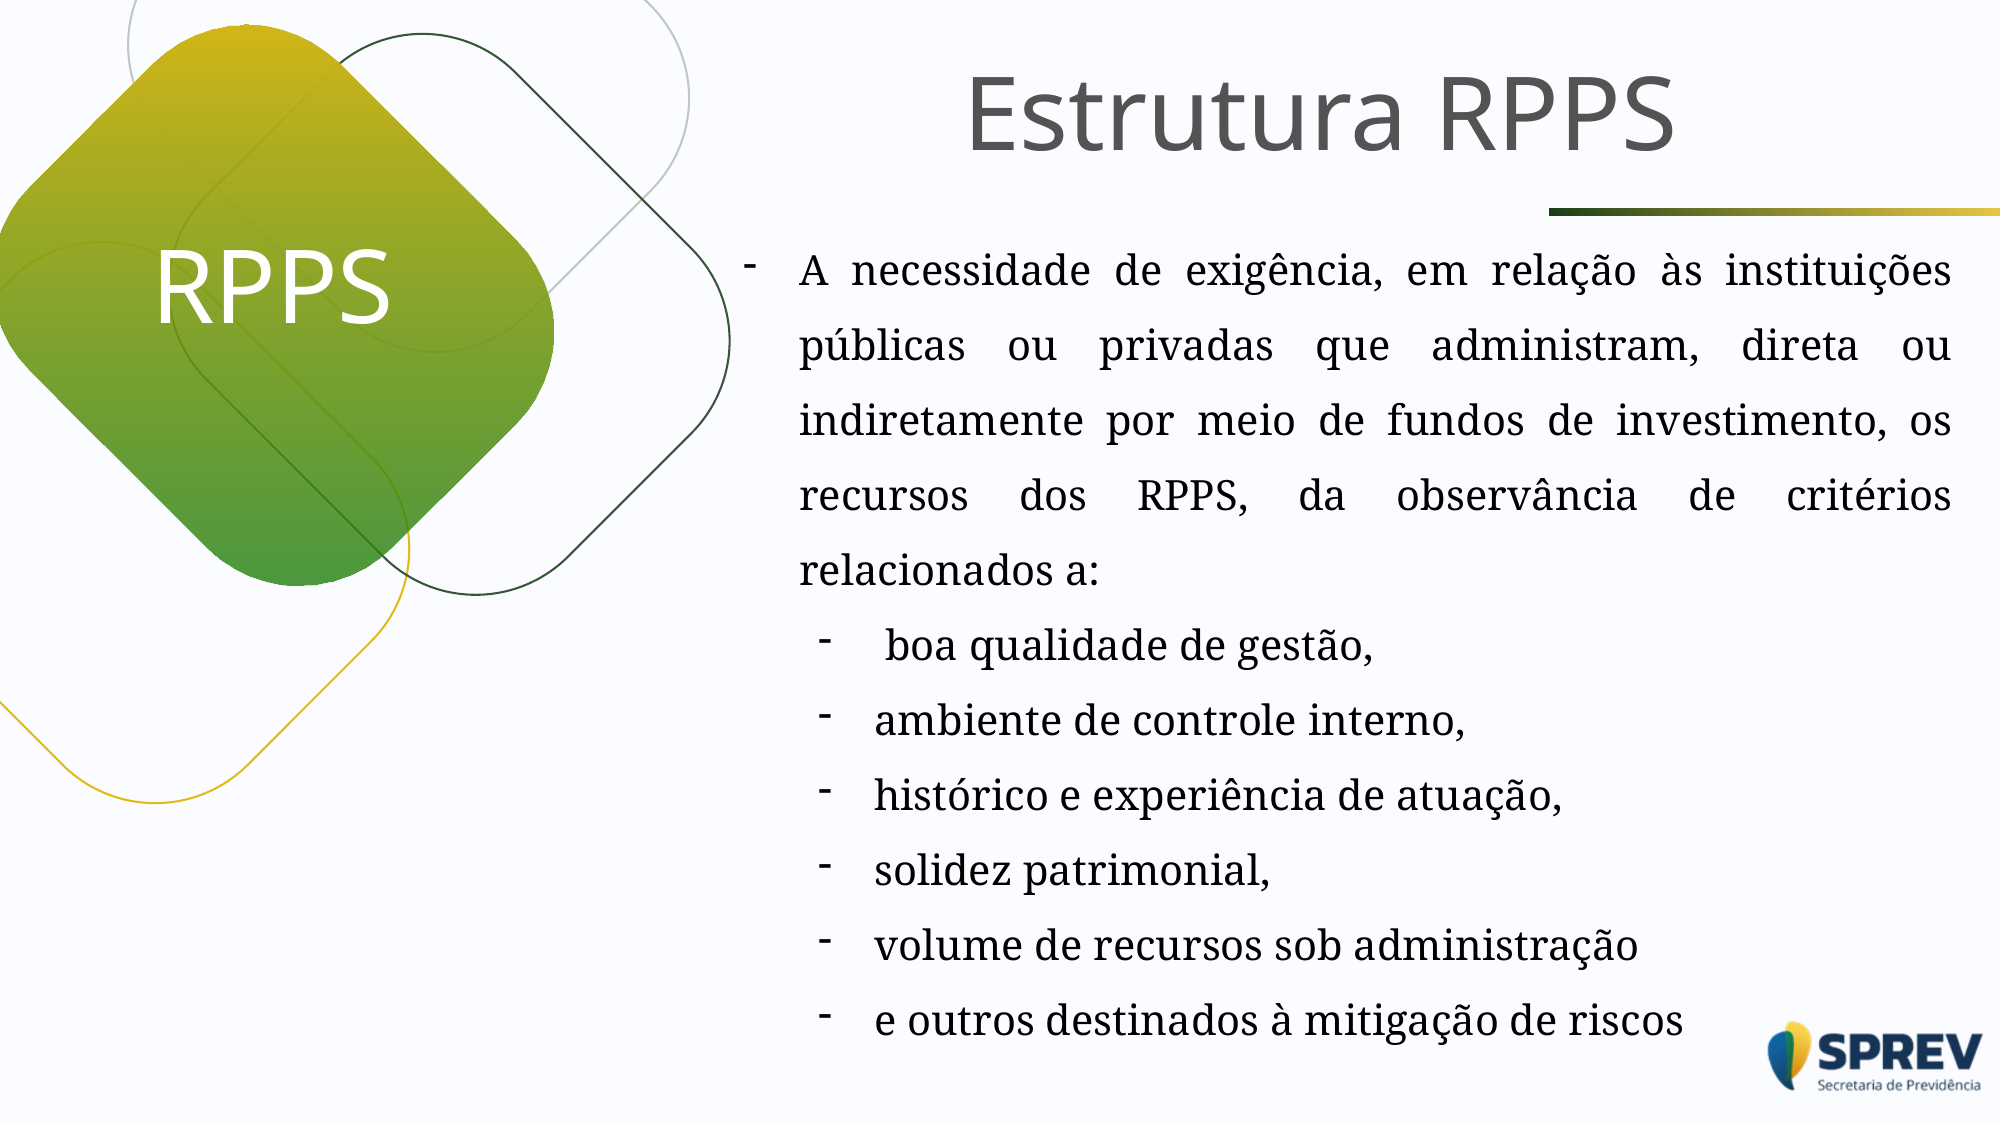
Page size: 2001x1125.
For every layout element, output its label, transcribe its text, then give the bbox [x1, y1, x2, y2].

text_box Estrutura RPPS [963, 48, 1678, 160]
text_box A necessidade de exigência, em relação às instituições públicas ou privadas que administram, direta ou indiretamente por meio de fundos de investimento, os recursos dos RPPS, da observância de critérios relacionados a: boa qualidade de gestão, ambiente de controle interno, histórico e experiência de atuação, solidez patrimonial, volume de recursos sob administração e outros destinados à mitigação de riscos [728, 160, 1968, 1051]
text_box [0, 0, 705, 741]
picture [1764, 1017, 1987, 1095]
text_box [1968, 208, 2000, 216]
